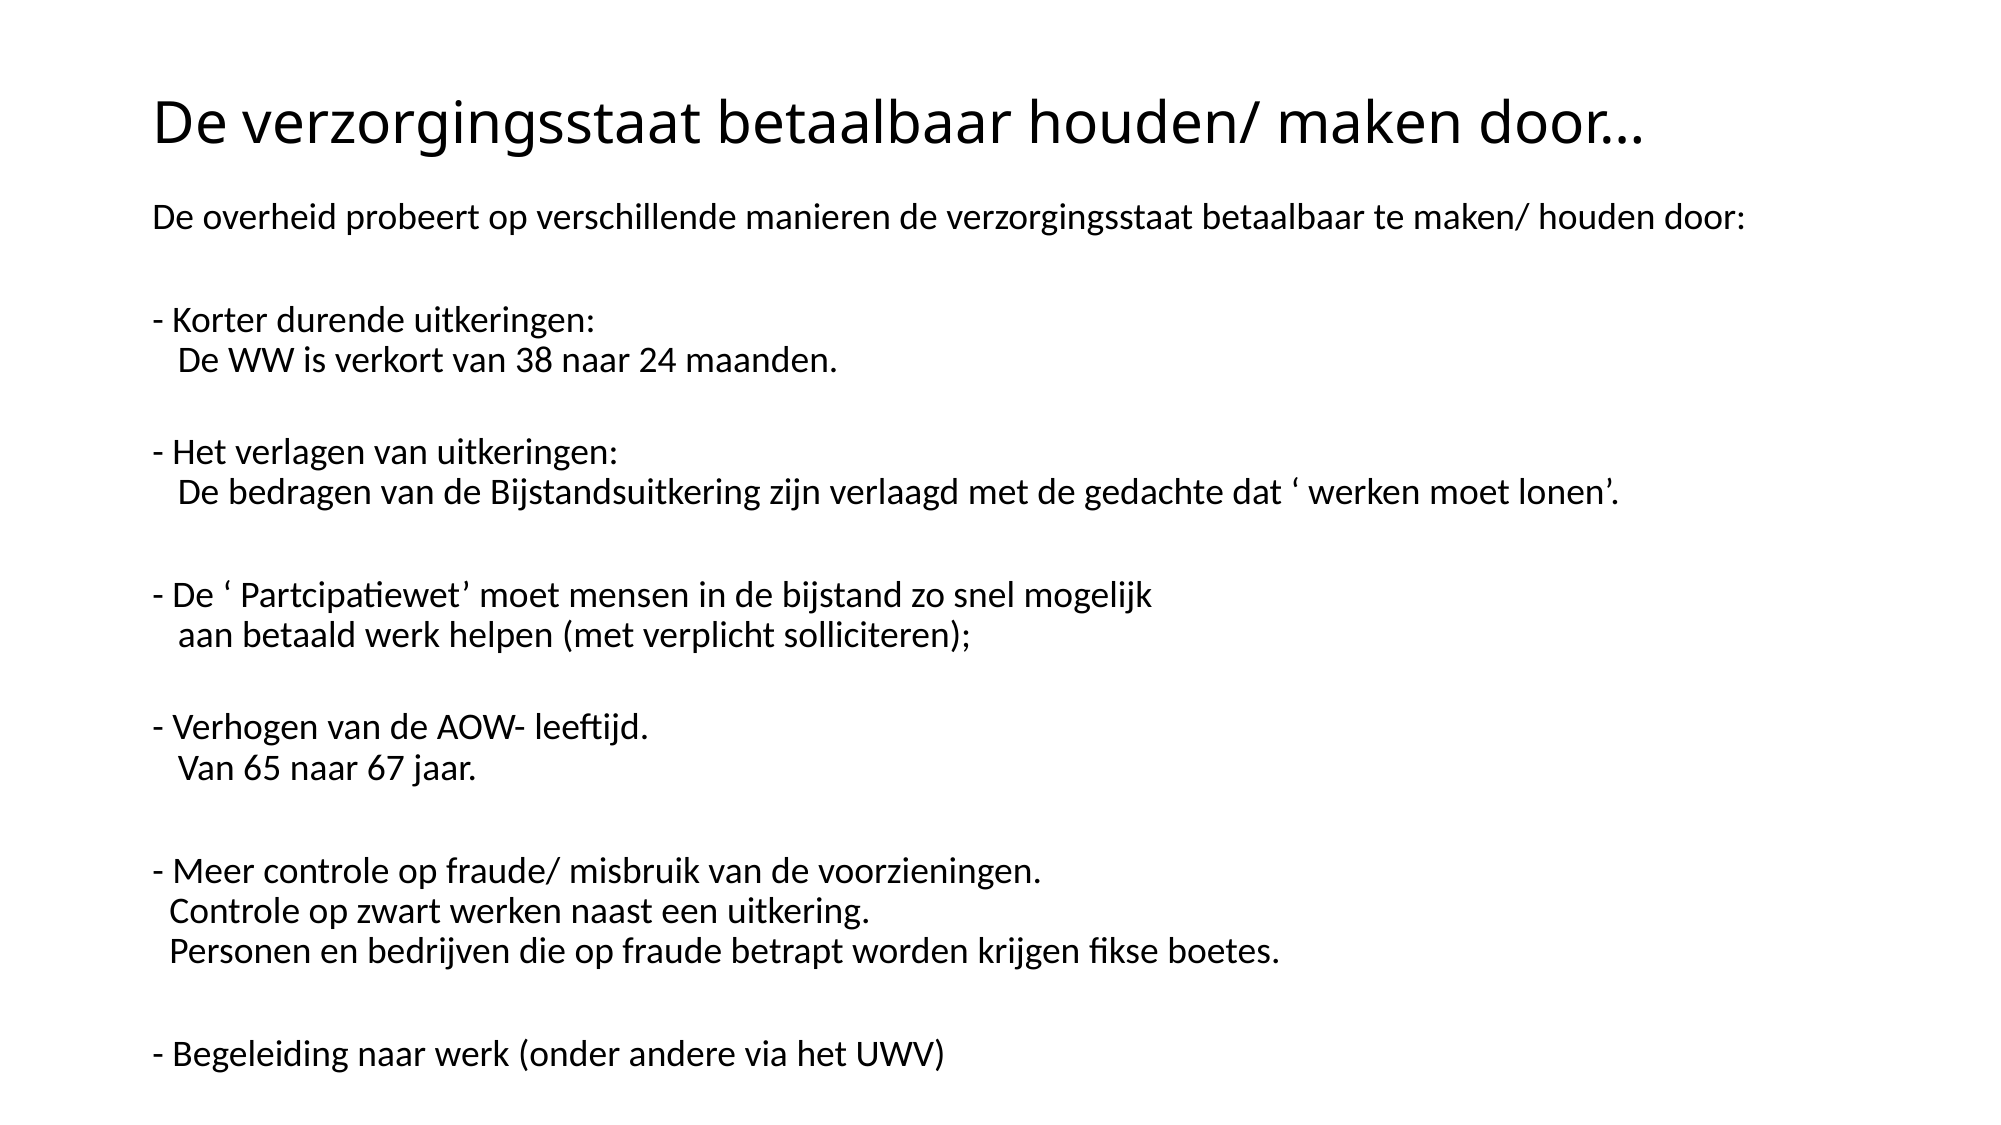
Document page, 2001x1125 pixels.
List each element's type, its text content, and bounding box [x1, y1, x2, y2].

list De overheid probeert op verschillende manieren de verzorgingsstaat betaalbaar te maken/ houden door: - Korter durende uitkeringen: De WW is verkort van 38 naar 24 maanden. - Het verlagen van uitkeringen: De bedragen van de Bijstandsuitkering zijn verlaagd met de gedachte dat ‘ werken moet lonen’. - De ‘ Partcipatiewet’ moet mensen in de bijstand zo snel mogelijk aan betaald werk helpen (met verplicht solliciteren); - Verhogen van de AOW- leeftijd. Van 65 naar 67 jaar. - Meer controle op fraude/ misbruik van de voorzieningen. Controle op zwart werken naast een uitkering. Personen en bedrijven die op fraude betrapt worden krijgen fikse boetes. - Begeleiding naar werk (onder andere via het UWV) [137, 189, 1863, 1091]
title De verzorgingsstaat betaalbaar houden/ maken door… [137, 59, 1863, 189]
